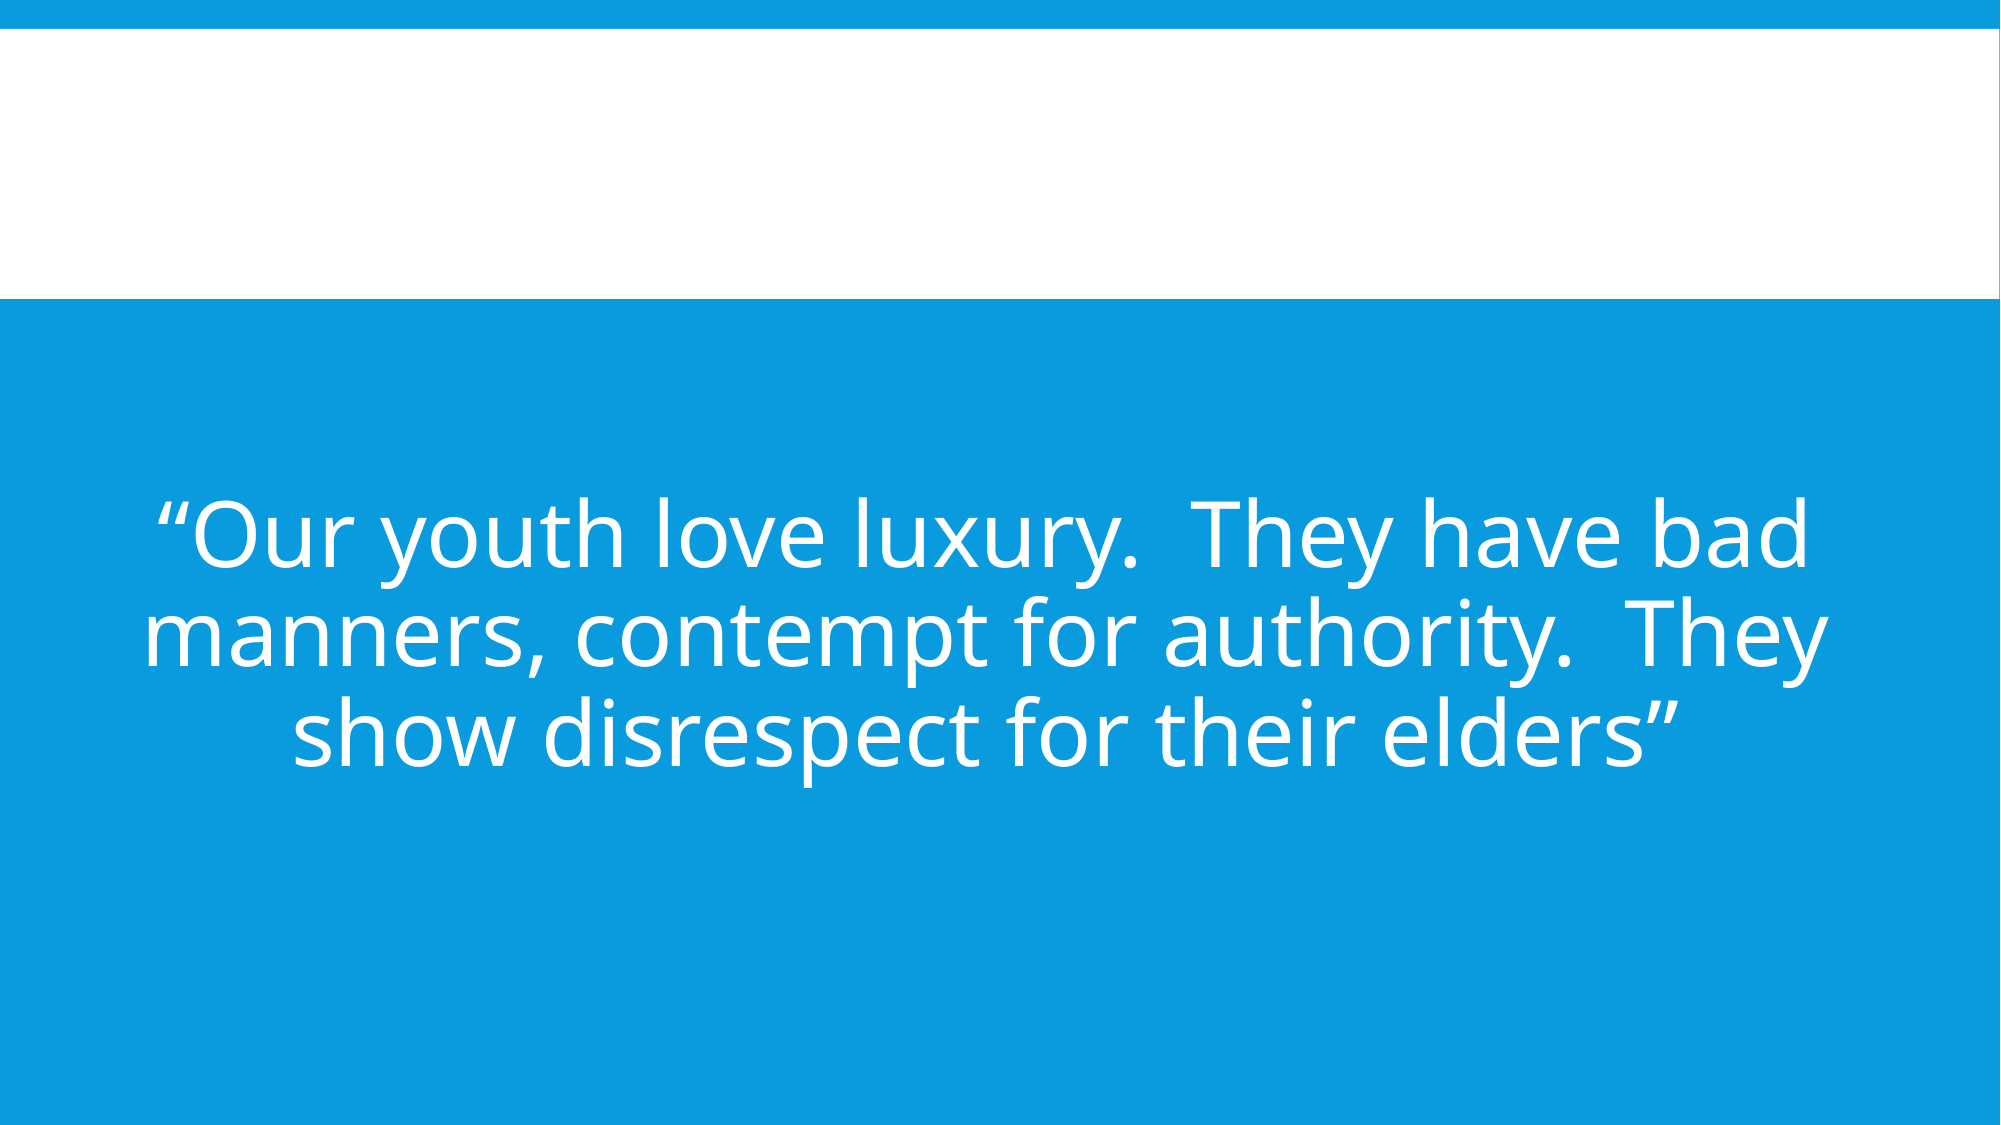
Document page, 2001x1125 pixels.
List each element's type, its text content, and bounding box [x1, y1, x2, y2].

list “Our youth love luxury. They have bad manners, contempt for authority. They show disrespect for their elders” [109, 341, 1863, 1014]
